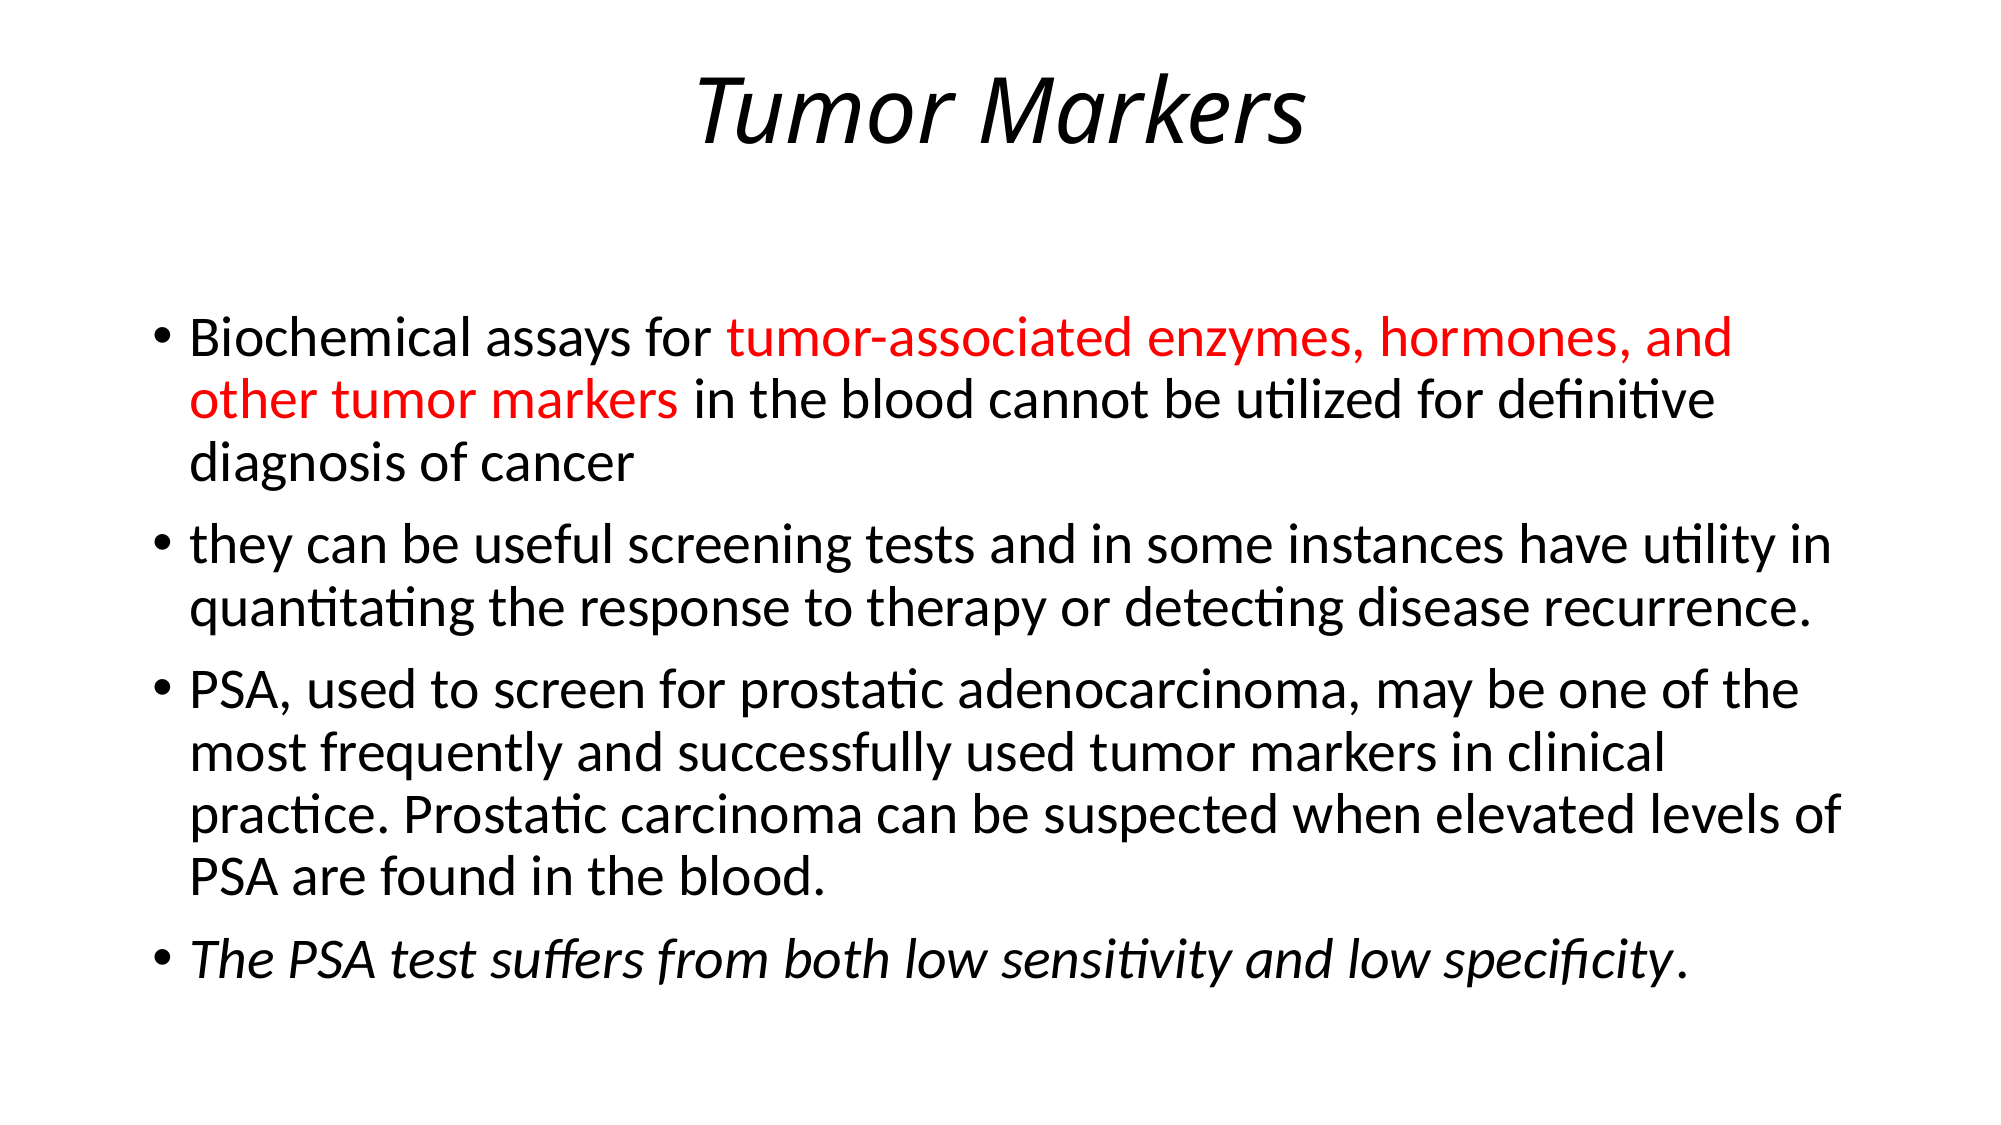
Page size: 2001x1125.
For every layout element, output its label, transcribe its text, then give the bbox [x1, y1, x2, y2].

title Tumor Markers [137, 59, 1863, 278]
list Biochemical assays for tumor-associated enzymes, hormones, and other tumor markers in the blood cannot be utilized for definitive diagnosis of cancer they can be useful screening tests and in some instances have utility in quantitating the response to therapy or detecting disease recurrence. PSA, used to screen for prostatic adenocarcinoma, may be one of the most frequently and successfully used tumor markers in clinical practice. Prostatic carcinoma can be suspected when elevated levels of PSA are found in the blood. The PSA test suffers from both low sensitivity and low specificity. [137, 299, 1863, 1014]
